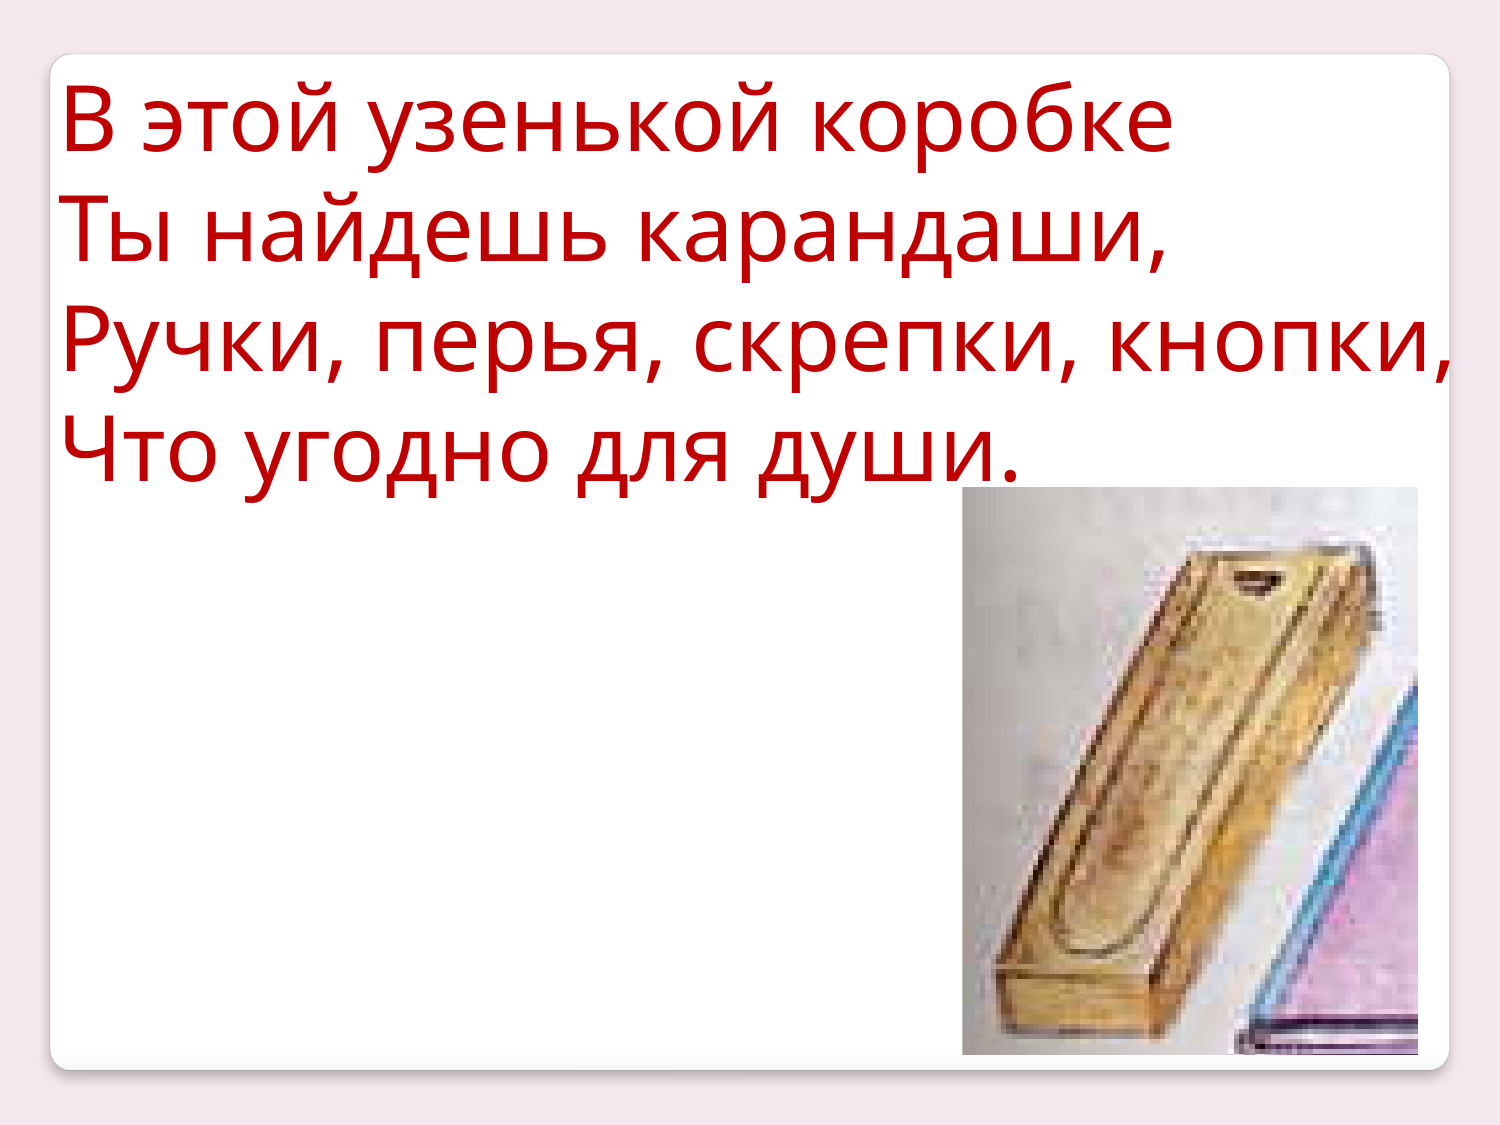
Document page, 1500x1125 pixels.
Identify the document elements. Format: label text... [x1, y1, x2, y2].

picture [962, 487, 1419, 1055]
text_box В этой узенькой коробке Ты найдешь карандаши, Ручки, перья, скрепки, кнопки, Что угодно для души. [43, 52, 1473, 507]
